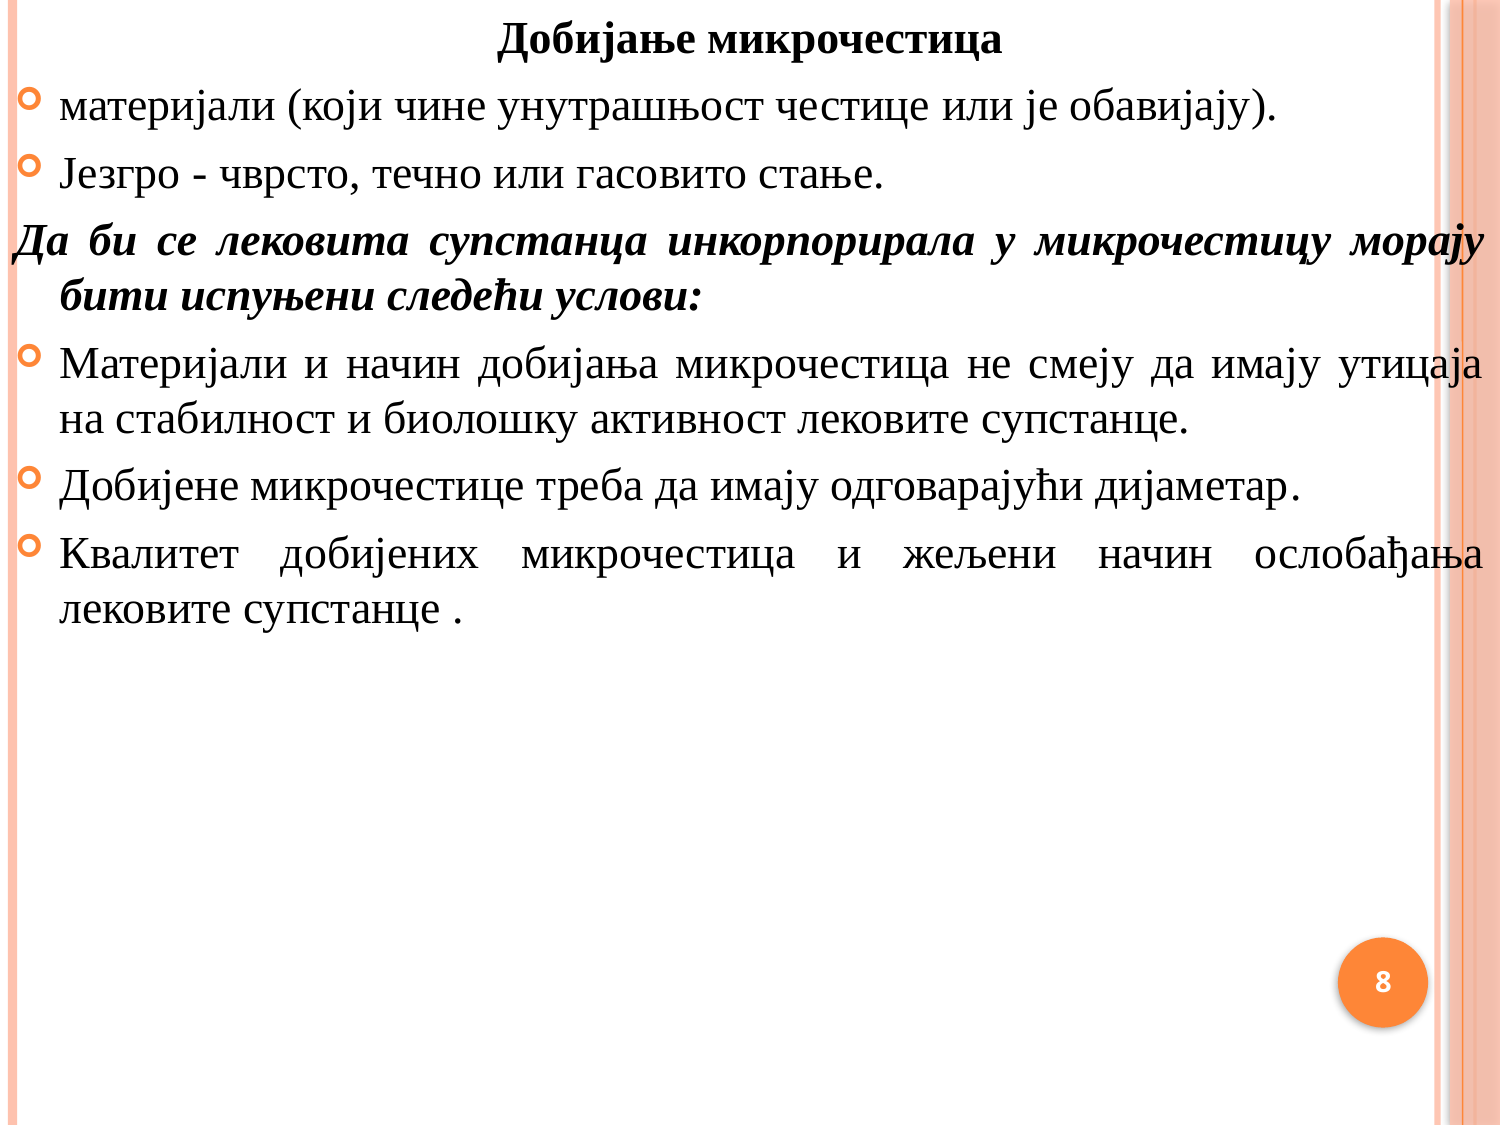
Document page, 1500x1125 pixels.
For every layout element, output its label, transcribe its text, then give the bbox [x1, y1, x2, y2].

list Добијање микрочестица материјали (који чине унутрашњост честице или је обавијају). Језгро - чврсто, течно или гасовито стање. Да би се лековита супстанца инкорпорирала у микрочестицу морају бити испуњени следећи услови: Материјали и начин добијања микрочестица не смеју да имају утицаја на стабилност и биолошку активност лековите супстанце. Добијене микрочестице треба да имају одговарајући дијаметар. Квалитет добијених микрочестица и жељени начин ослобађања лековите супстанце . [0, 0, 1500, 1125]
